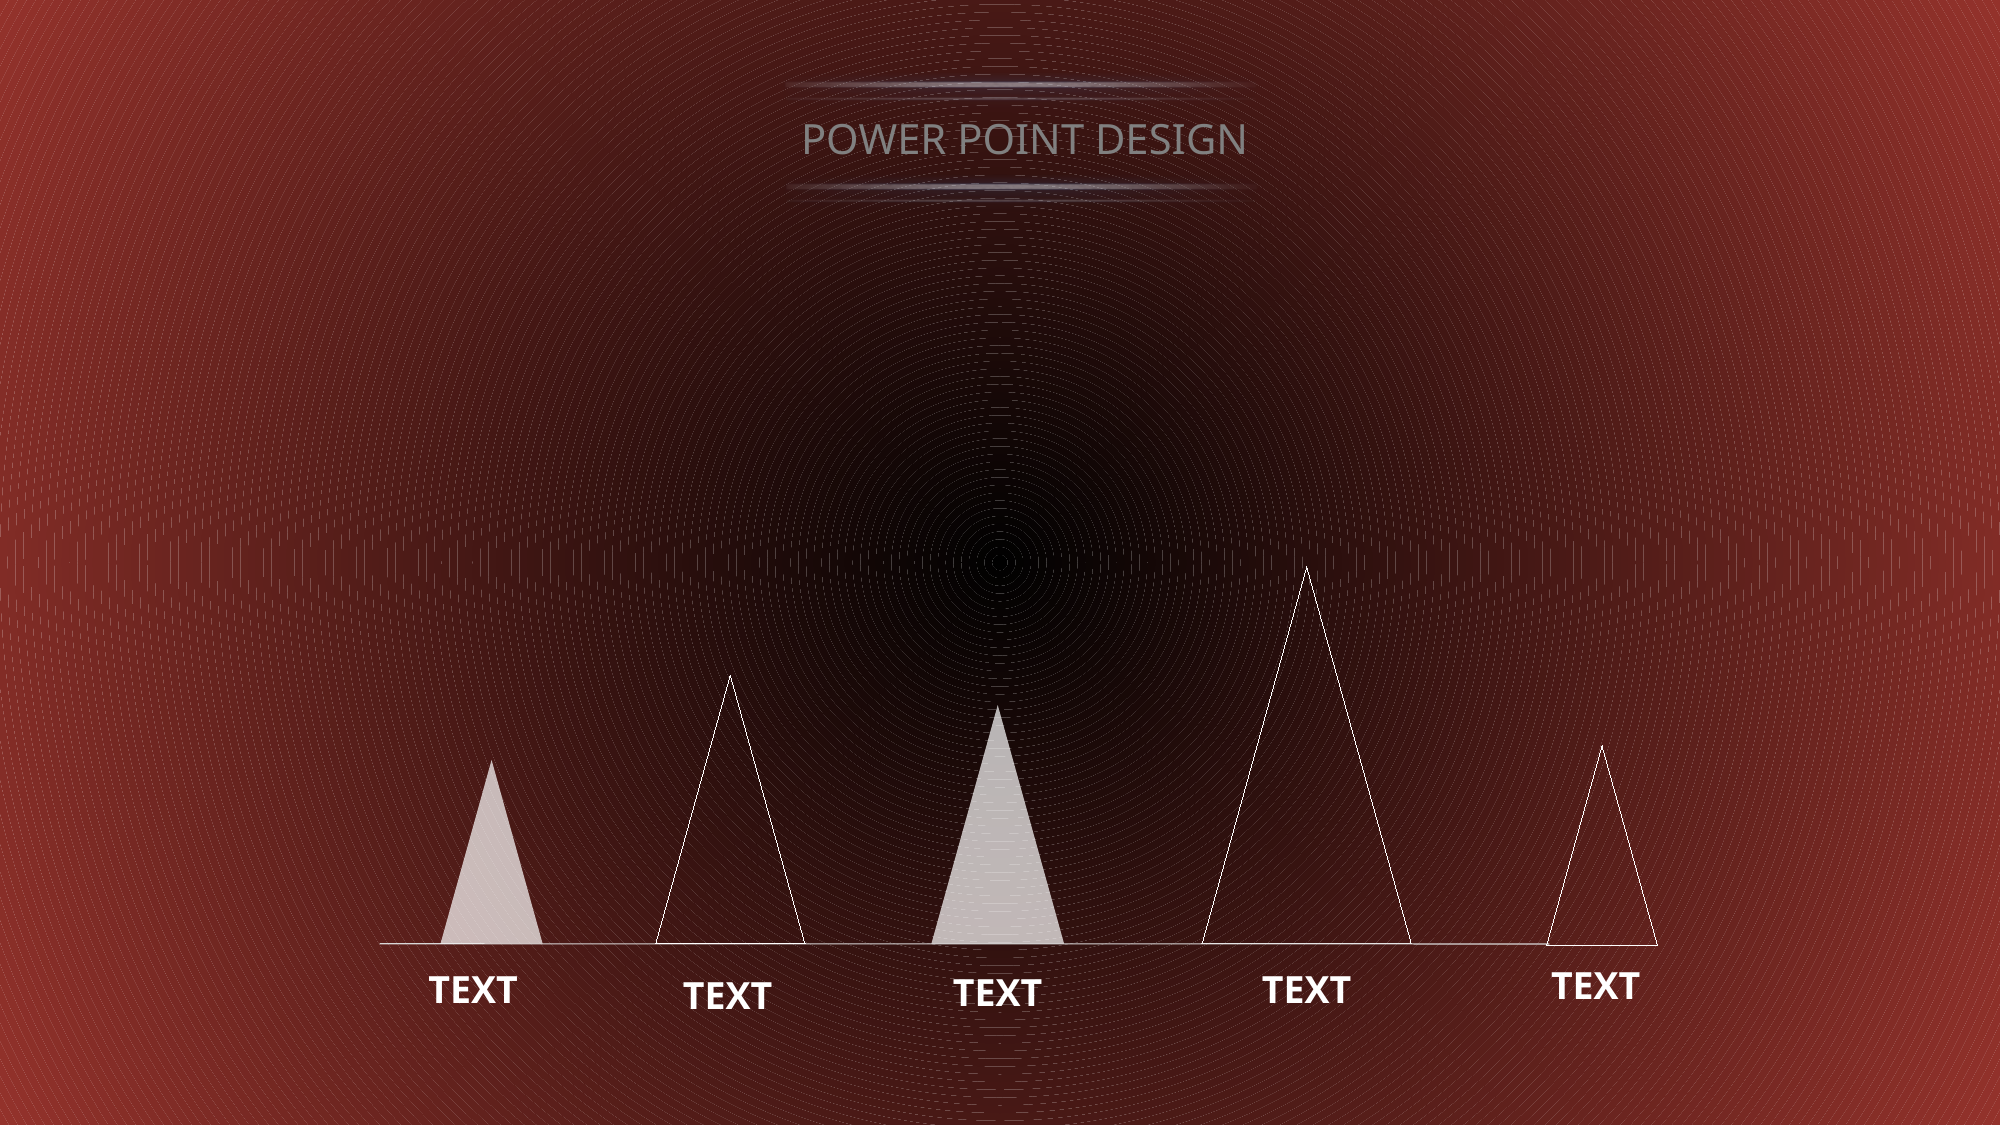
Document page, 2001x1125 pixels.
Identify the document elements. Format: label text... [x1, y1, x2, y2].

picture [747, 65, 1292, 131]
text_box TEXT [411, 958, 535, 1019]
text_box TEXT [1244, 958, 1369, 1019]
text_box [440, 759, 543, 944]
text_box TEXT [665, 964, 790, 1025]
text_box TEXT [1533, 954, 1658, 1015]
picture [748, 167, 1293, 234]
text_box [1546, 745, 1658, 946]
text_box [931, 705, 1064, 943]
text_box [1202, 566, 1412, 943]
text_box TEXT [935, 961, 1060, 1021]
text_box POWER POINT DESIGN [786, 105, 1327, 171]
text_box [655, 675, 806, 944]
